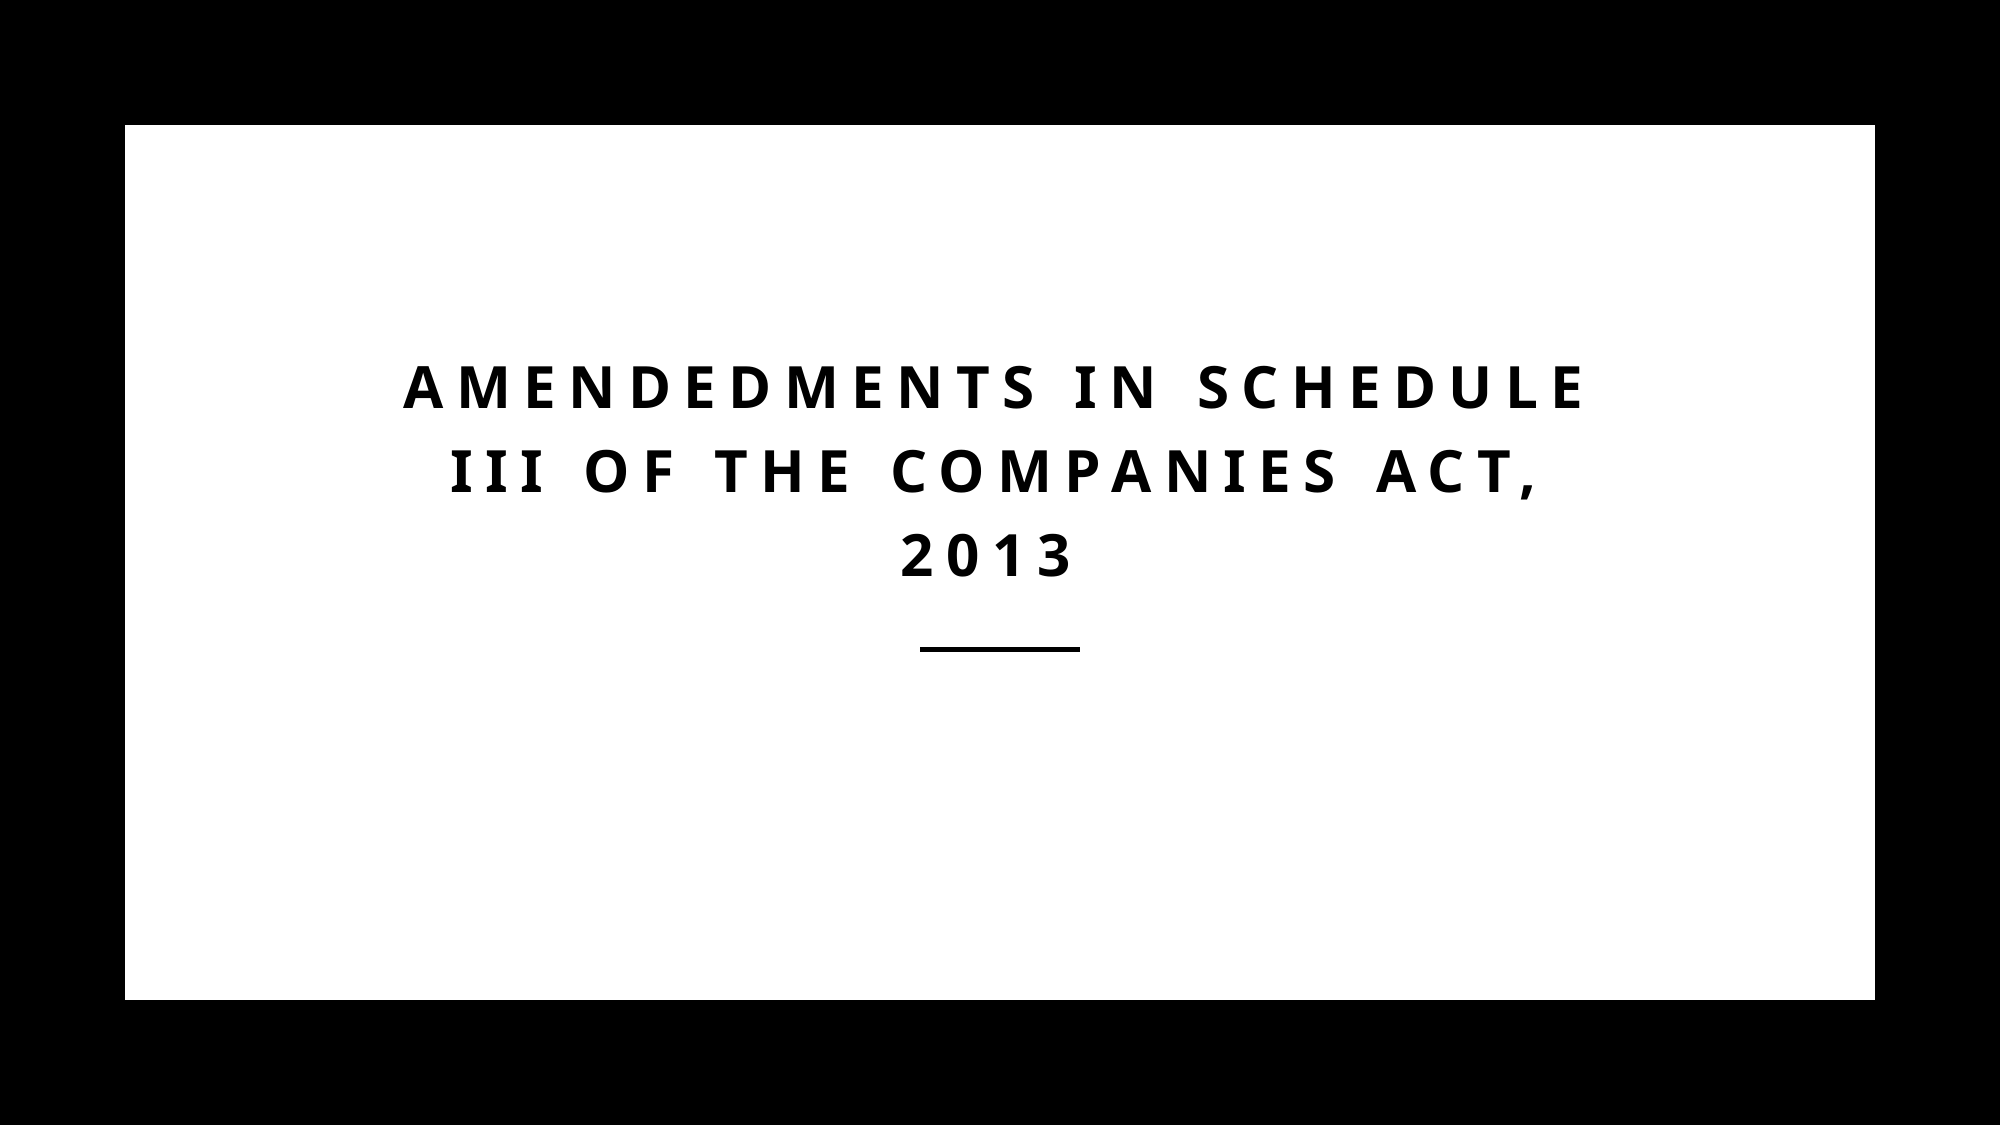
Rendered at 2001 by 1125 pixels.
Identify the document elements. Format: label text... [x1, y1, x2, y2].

title AMENDEDMENTS IN SCHEDULE III OF THE COMPANIES ACT, 2013 [375, 286, 1625, 596]
text_box [124, 124, 1876, 1001]
text_box [0, 0, 2000, 1125]
